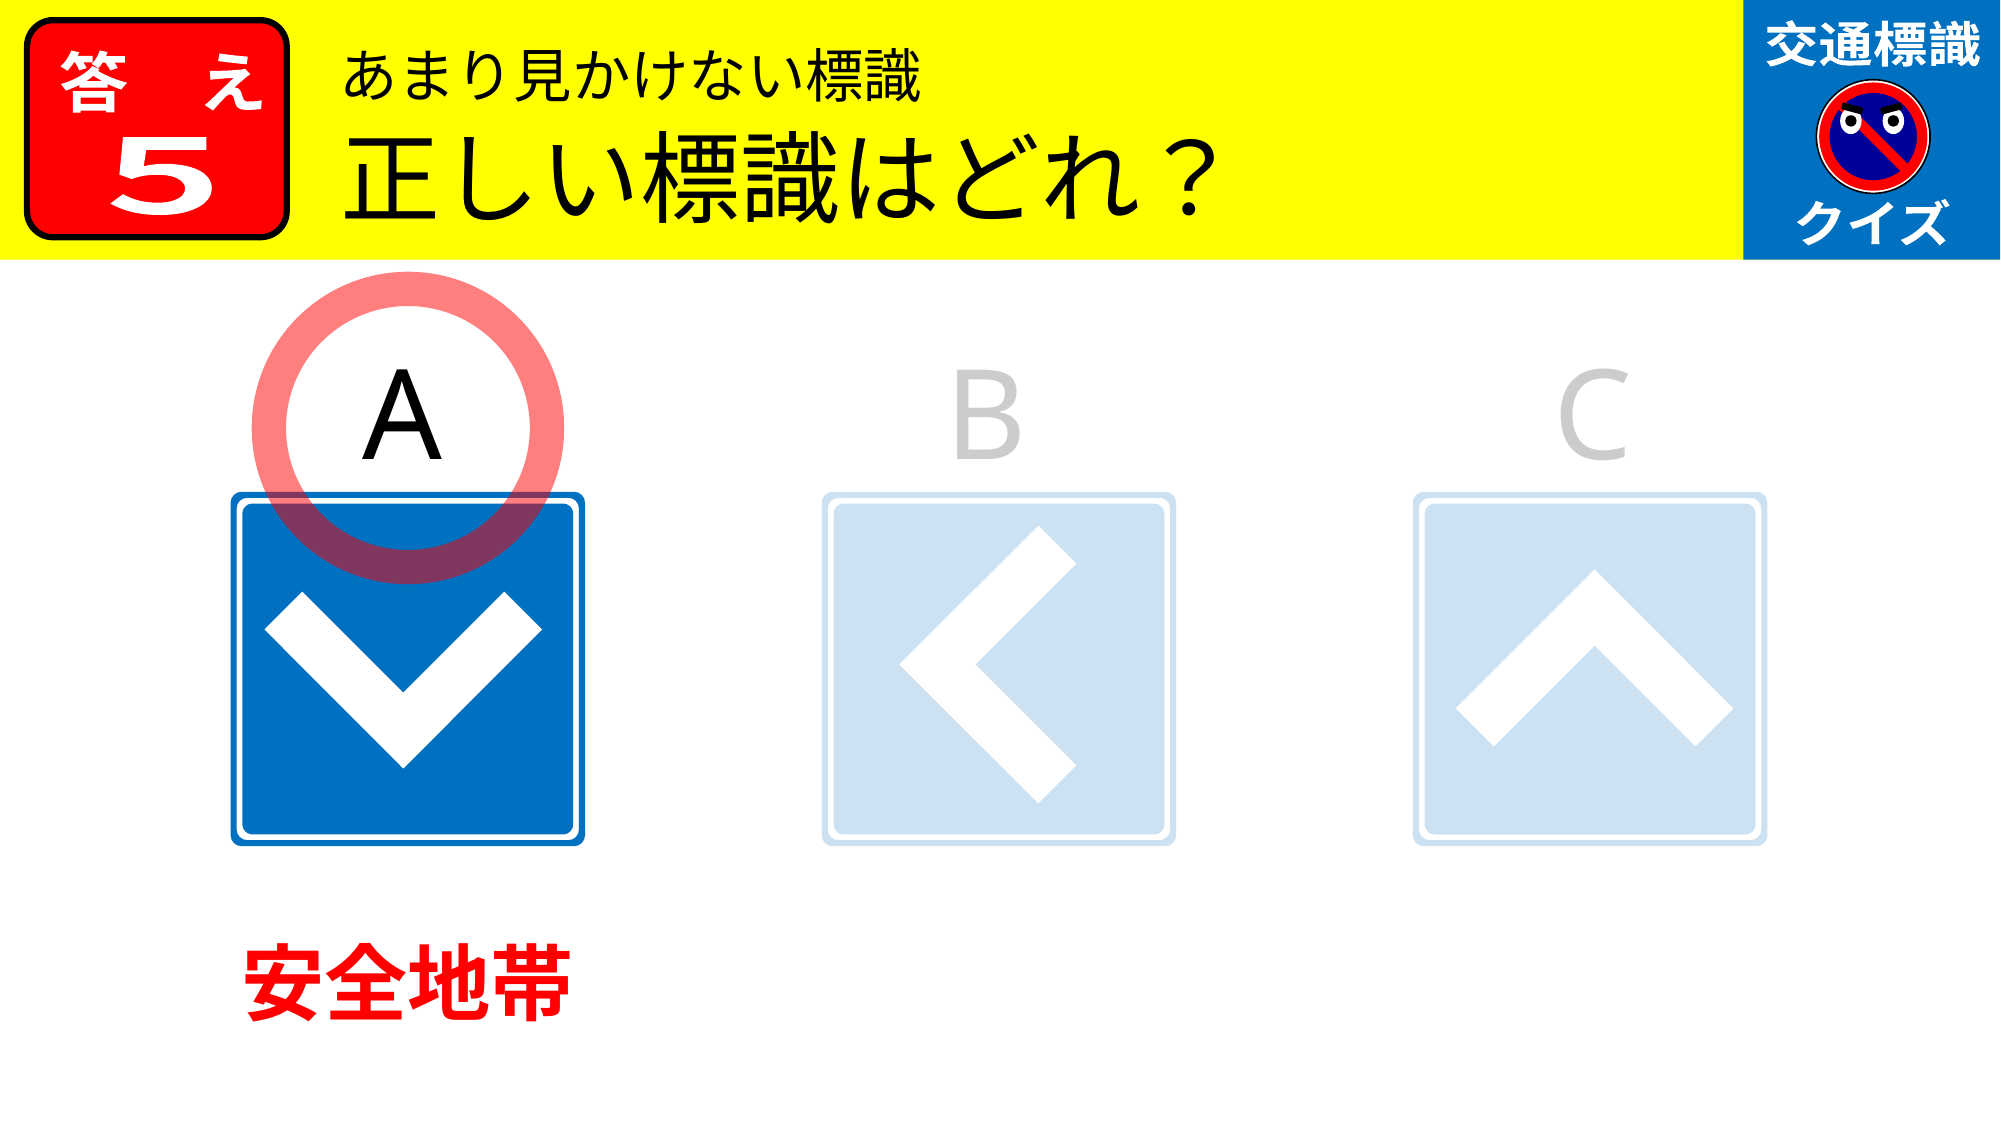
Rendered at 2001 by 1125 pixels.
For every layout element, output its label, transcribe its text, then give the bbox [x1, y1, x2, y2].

text_box A [347, 327, 457, 490]
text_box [230, 491, 586, 847]
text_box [821, 491, 1177, 847]
text_box [734, 311, 1861, 950]
text_box あまり見かけない標識 [324, 32, 937, 117]
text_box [1412, 491, 1768, 847]
text_box 安全地帯 [226, 924, 589, 1039]
text_box [251, 271, 565, 490]
text_box 正しい標識はどれ？ [325, 107, 1256, 243]
